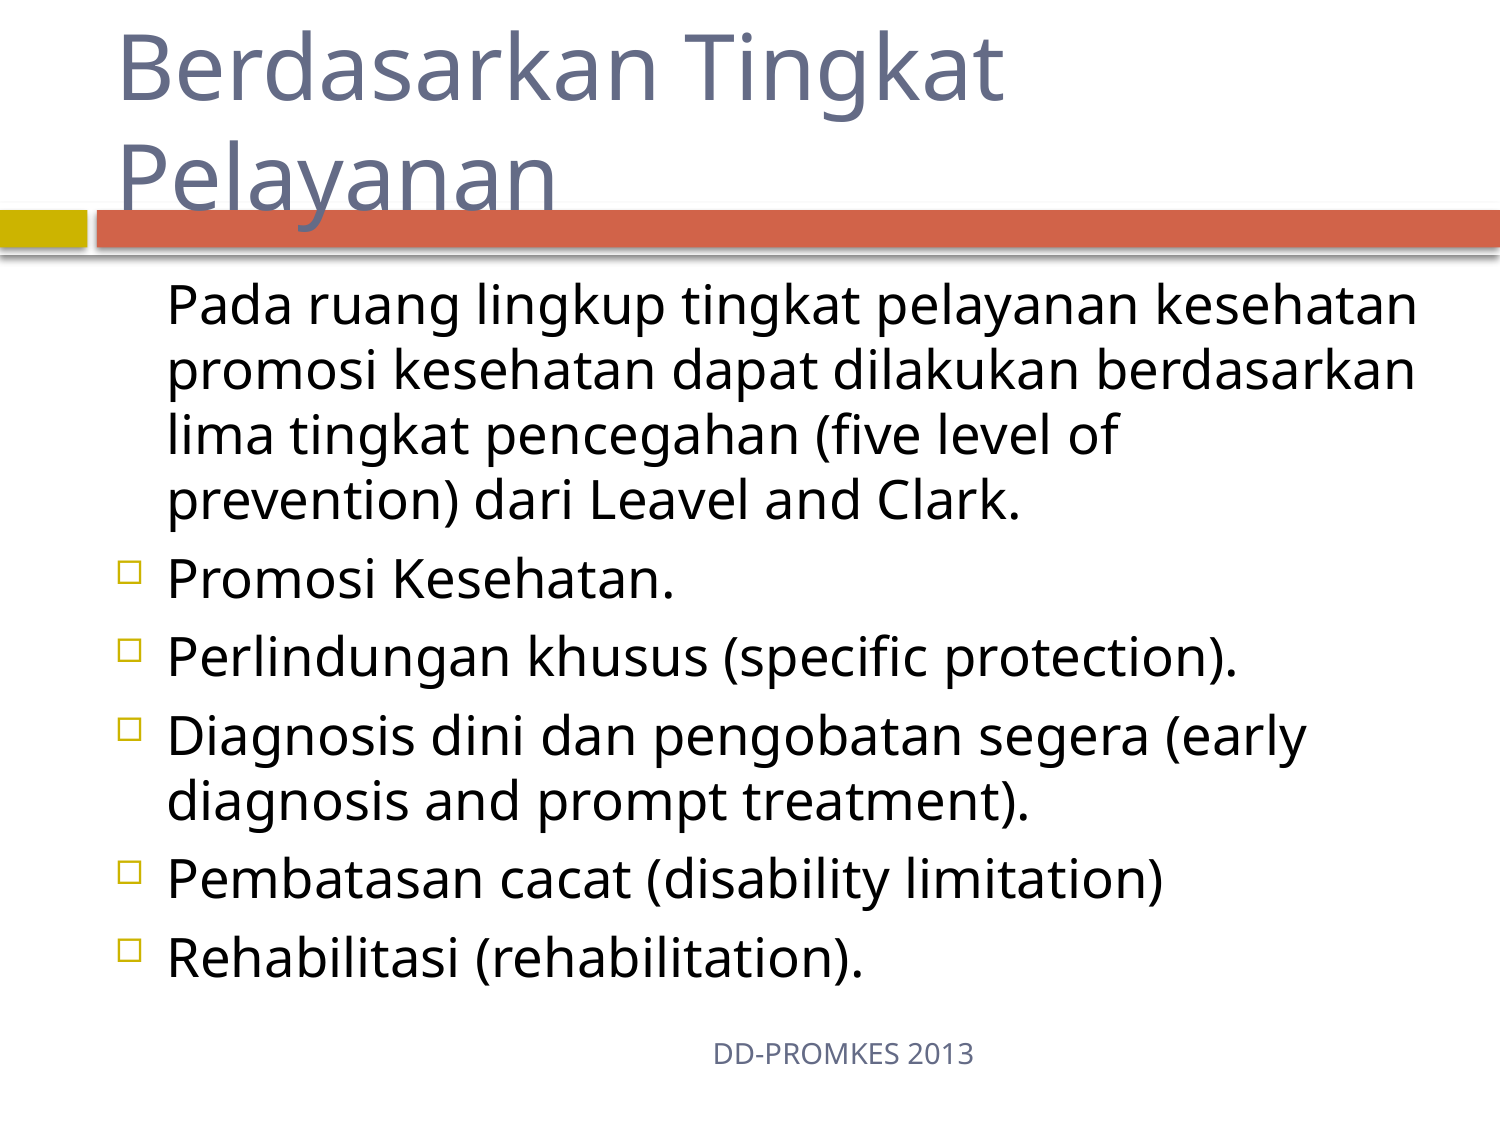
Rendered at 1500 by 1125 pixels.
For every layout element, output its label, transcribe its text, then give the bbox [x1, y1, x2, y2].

title Berdasarkan Tingkat Pelayanan [100, 37, 1438, 200]
footer DD-PROMKES 2013 [99, 1024, 990, 1085]
list Pada ruang lingkup tingkat pelayanan kesehatan promosi kesehatan dapat dilakukan berdasarkan lima tingkat pencegahan (five level of prevention) dari Leavel and Clark. Promosi Kesehatan. Perlindungan khusus (specific protection). Diagnosis dini dan pengobatan segera (early diagnosis and prompt treatment). Pembatasan cacat (disability limitation) Rehabilitasi (rehabilitation). [100, 262, 1438, 1000]
